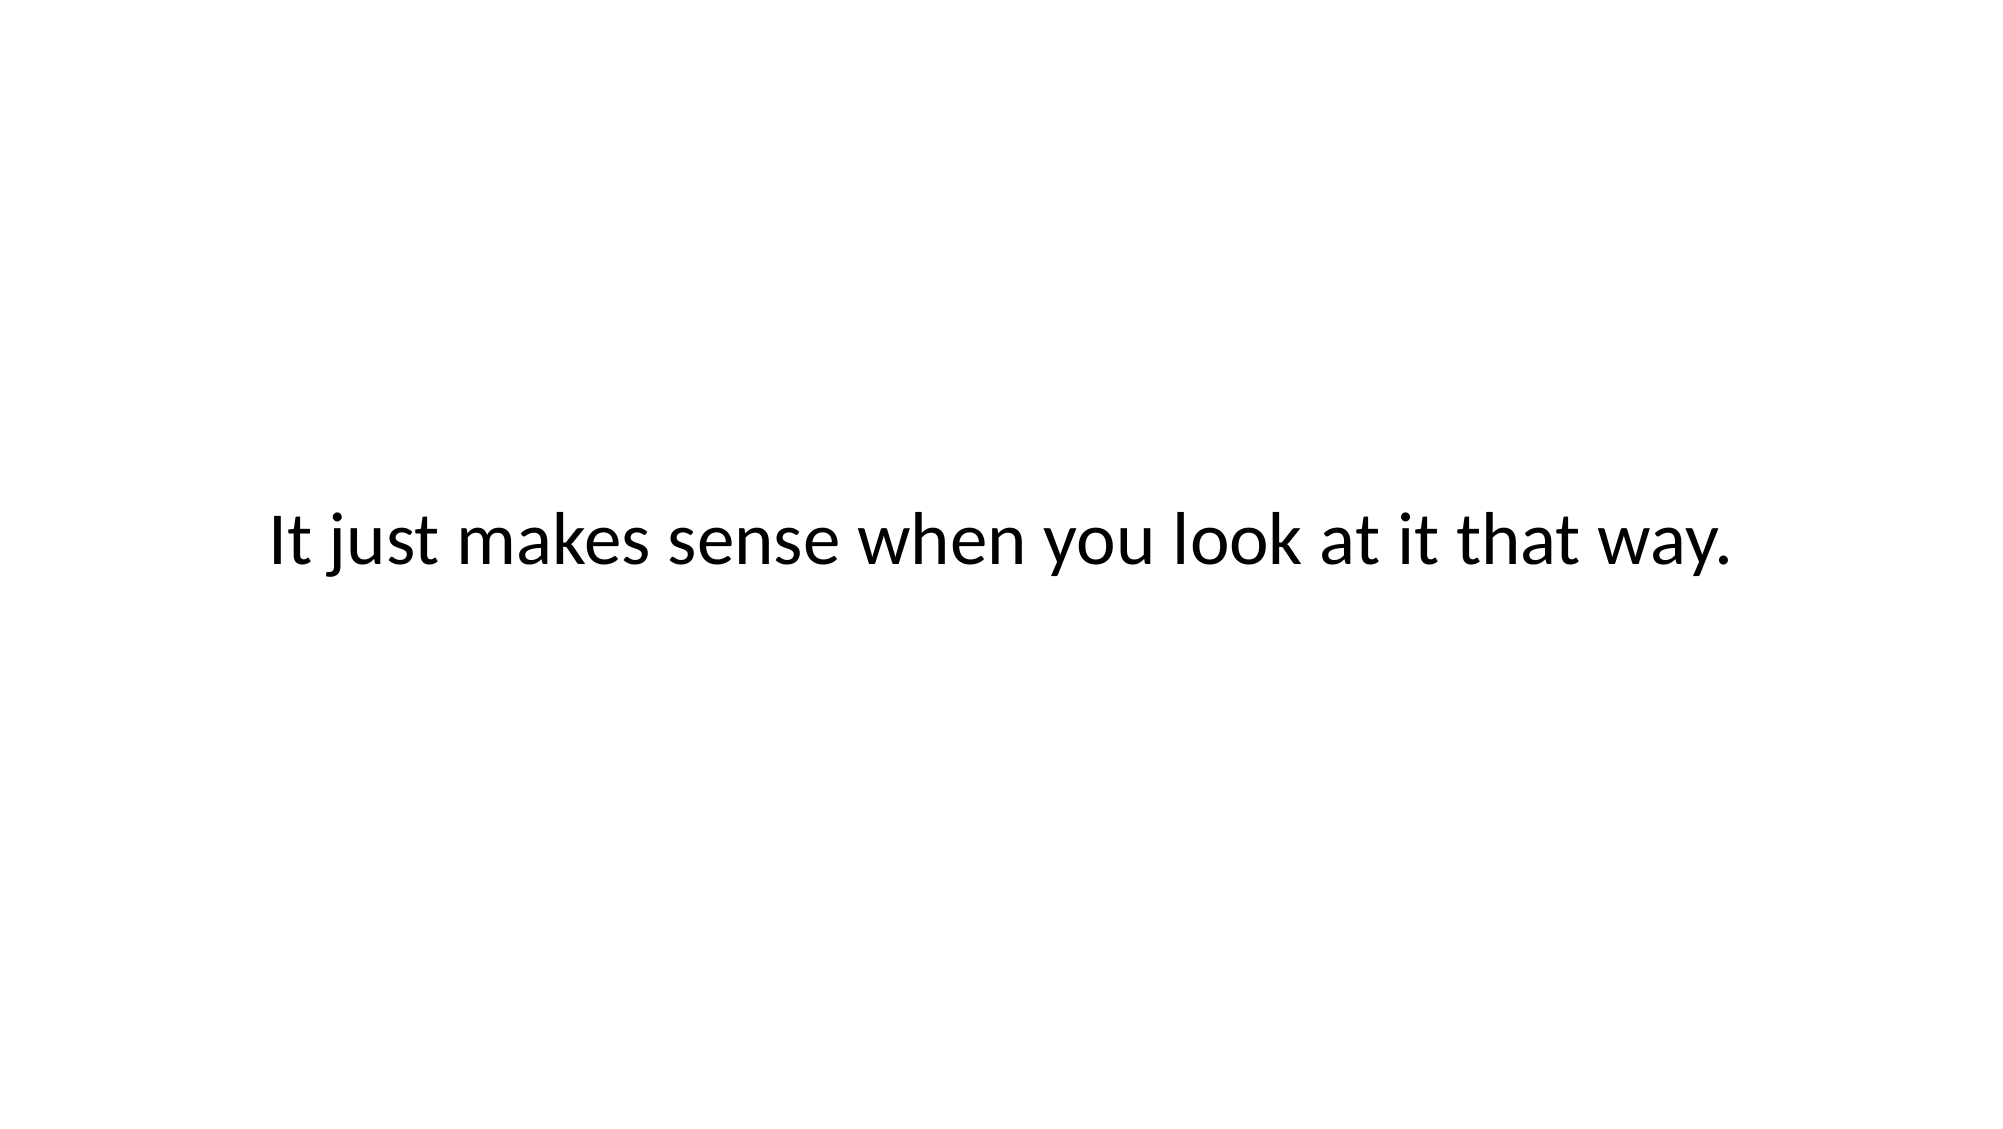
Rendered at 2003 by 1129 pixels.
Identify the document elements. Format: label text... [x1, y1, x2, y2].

title It just makes sense when you look at it that way. [150, 287, 1853, 782]
